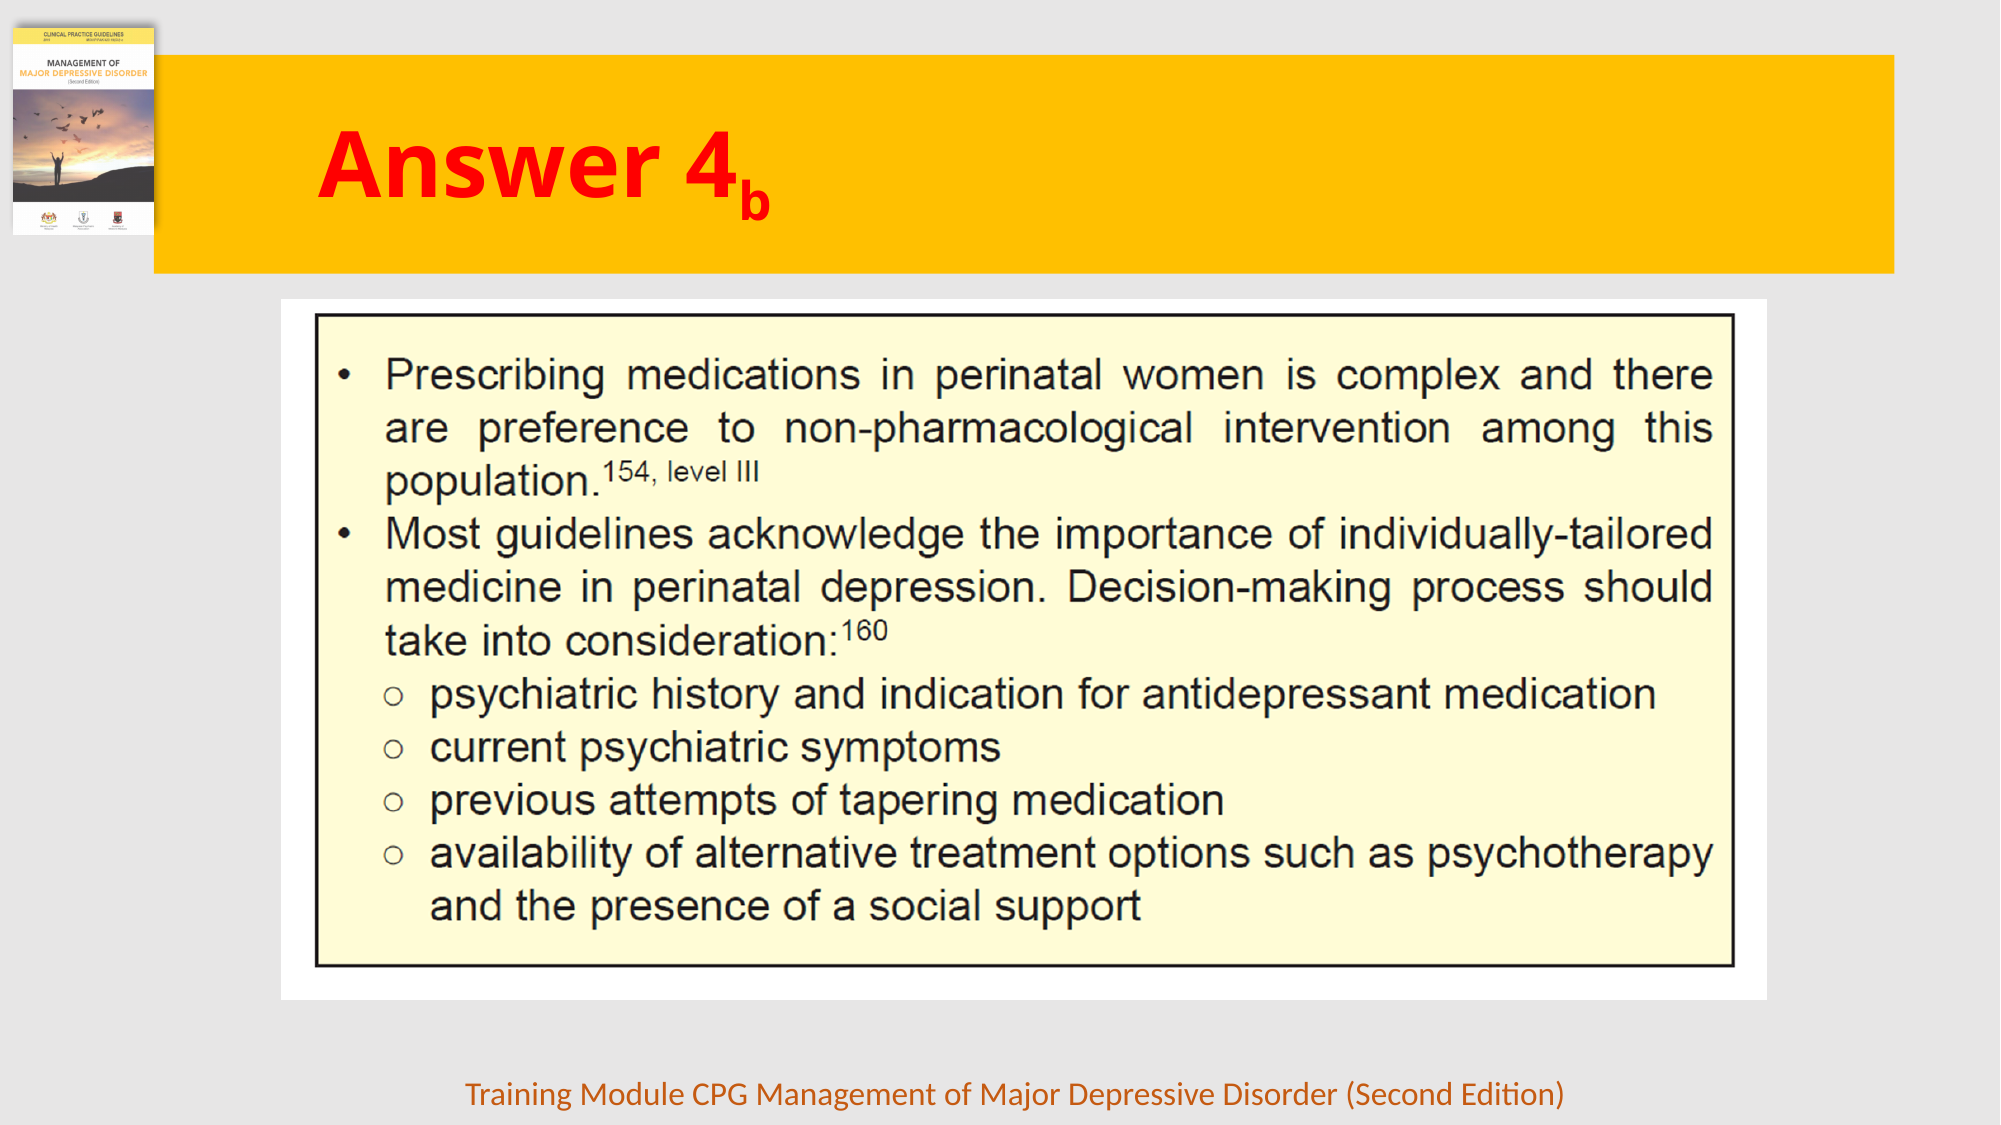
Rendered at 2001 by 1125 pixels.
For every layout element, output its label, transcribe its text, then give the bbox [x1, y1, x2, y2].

picture [281, 299, 1767, 1000]
picture [13, 28, 154, 235]
title Answer 4b [153, 54, 1895, 274]
text_box Training Module CPG Management of Major Depressive Disorder (Second Edition) [450, 1065, 1832, 1120]
